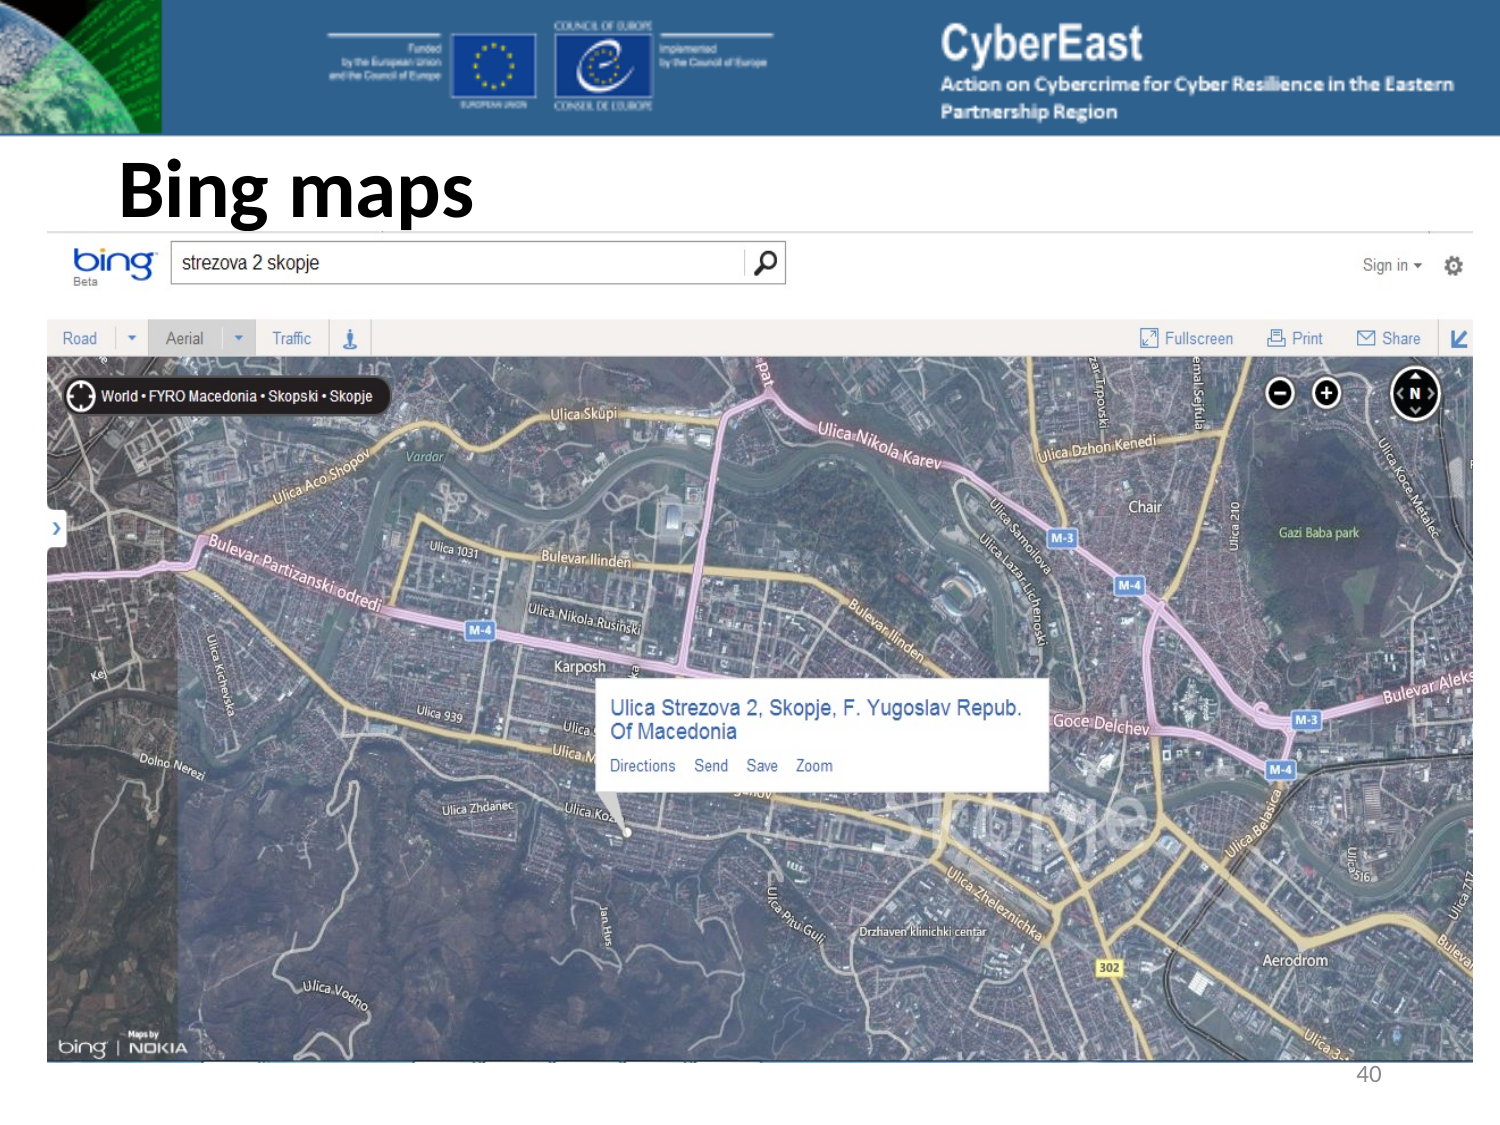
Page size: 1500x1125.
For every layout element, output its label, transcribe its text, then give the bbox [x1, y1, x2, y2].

picture [0, 0, 1500, 1125]
title Bing maps [103, 82, 1397, 231]
slide_number 40 [1059, 1063, 1397, 1103]
